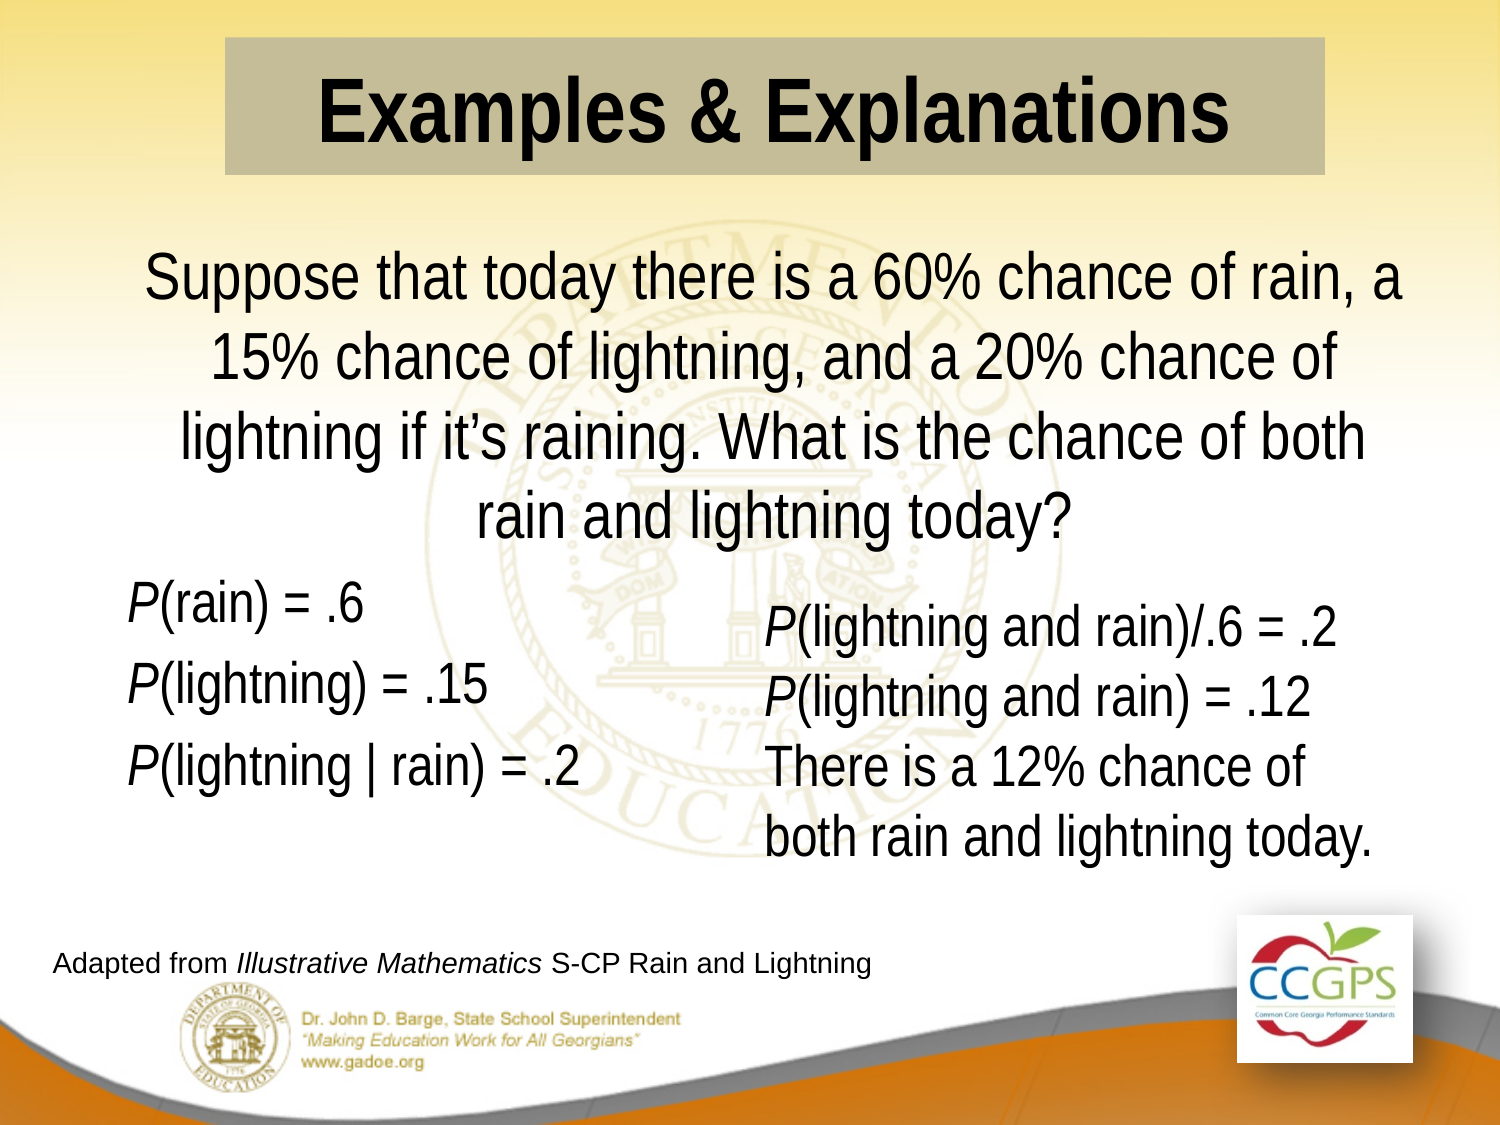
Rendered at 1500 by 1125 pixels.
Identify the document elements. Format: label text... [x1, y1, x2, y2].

text_box P(lightning and rain)/.6 = .2 P(lightning and rain) = .12 There is a 12% chance of both rain and lightning today. [749, 580, 1413, 876]
text_box Adapted from Illustrative Mathematics S-CP Rain and Lightning [37, 936, 888, 987]
text_box Examples & Explanations [225, 37, 1325, 175]
subtitle Suppose that today there is a 60% chance of rain, a 15% chance of lightning, and a 20% chance of lightning if it’s raining. What is the chance of both rain and lightning today? P(rain) = .6 P(lightning) = .15 P(lightning | rain) = .2 [112, 224, 1438, 988]
picture [0, 0, 1500, 1125]
